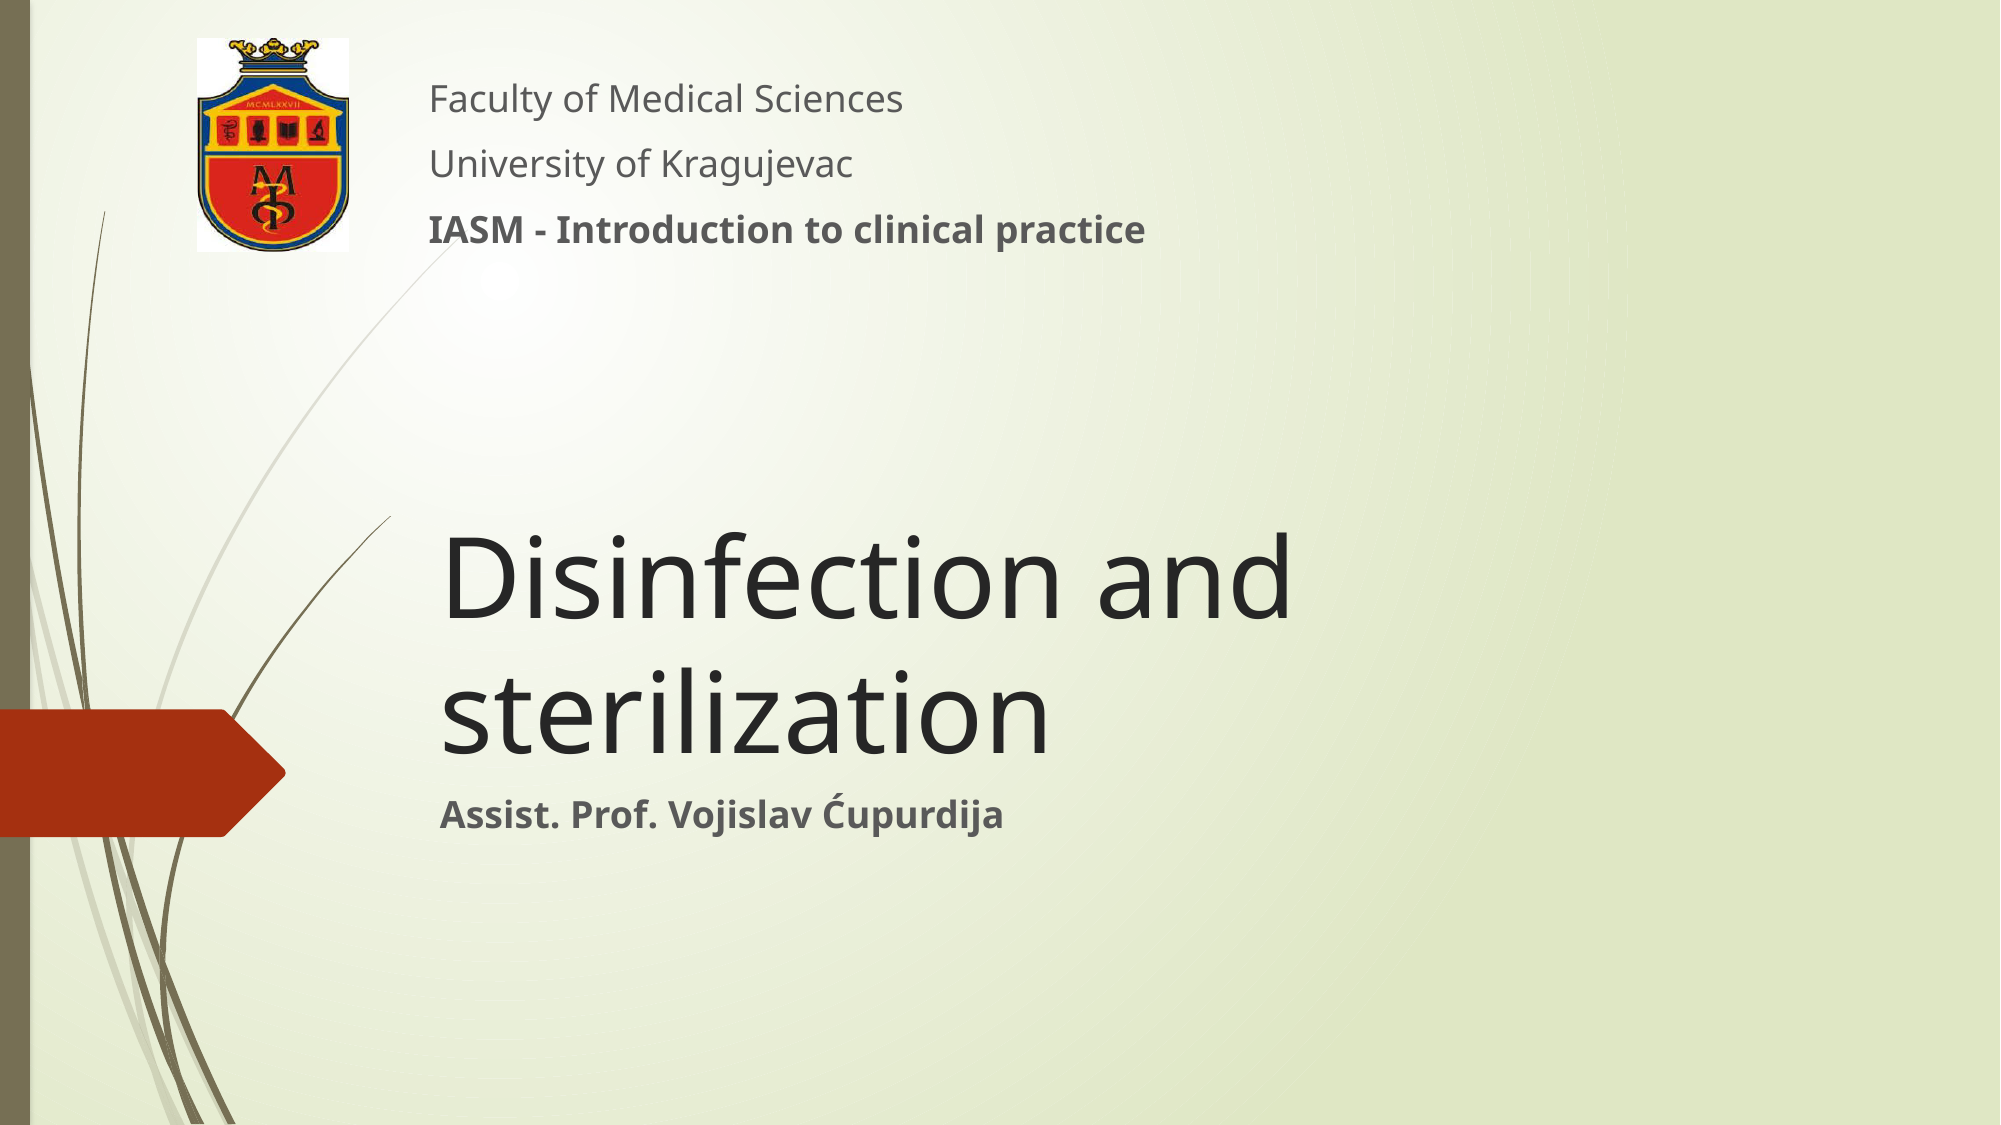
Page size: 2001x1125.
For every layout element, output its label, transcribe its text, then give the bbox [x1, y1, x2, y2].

title Disinfection and sterilization [424, 412, 1888, 783]
subtitle Assist. Prof. Vojislav Ćupurdija [424, 783, 1888, 969]
picture [197, 38, 349, 253]
text_box Faculty of Medical Sciences University of Kragujevac IASM - Introduction to clinical practice [413, 67, 1888, 321]
